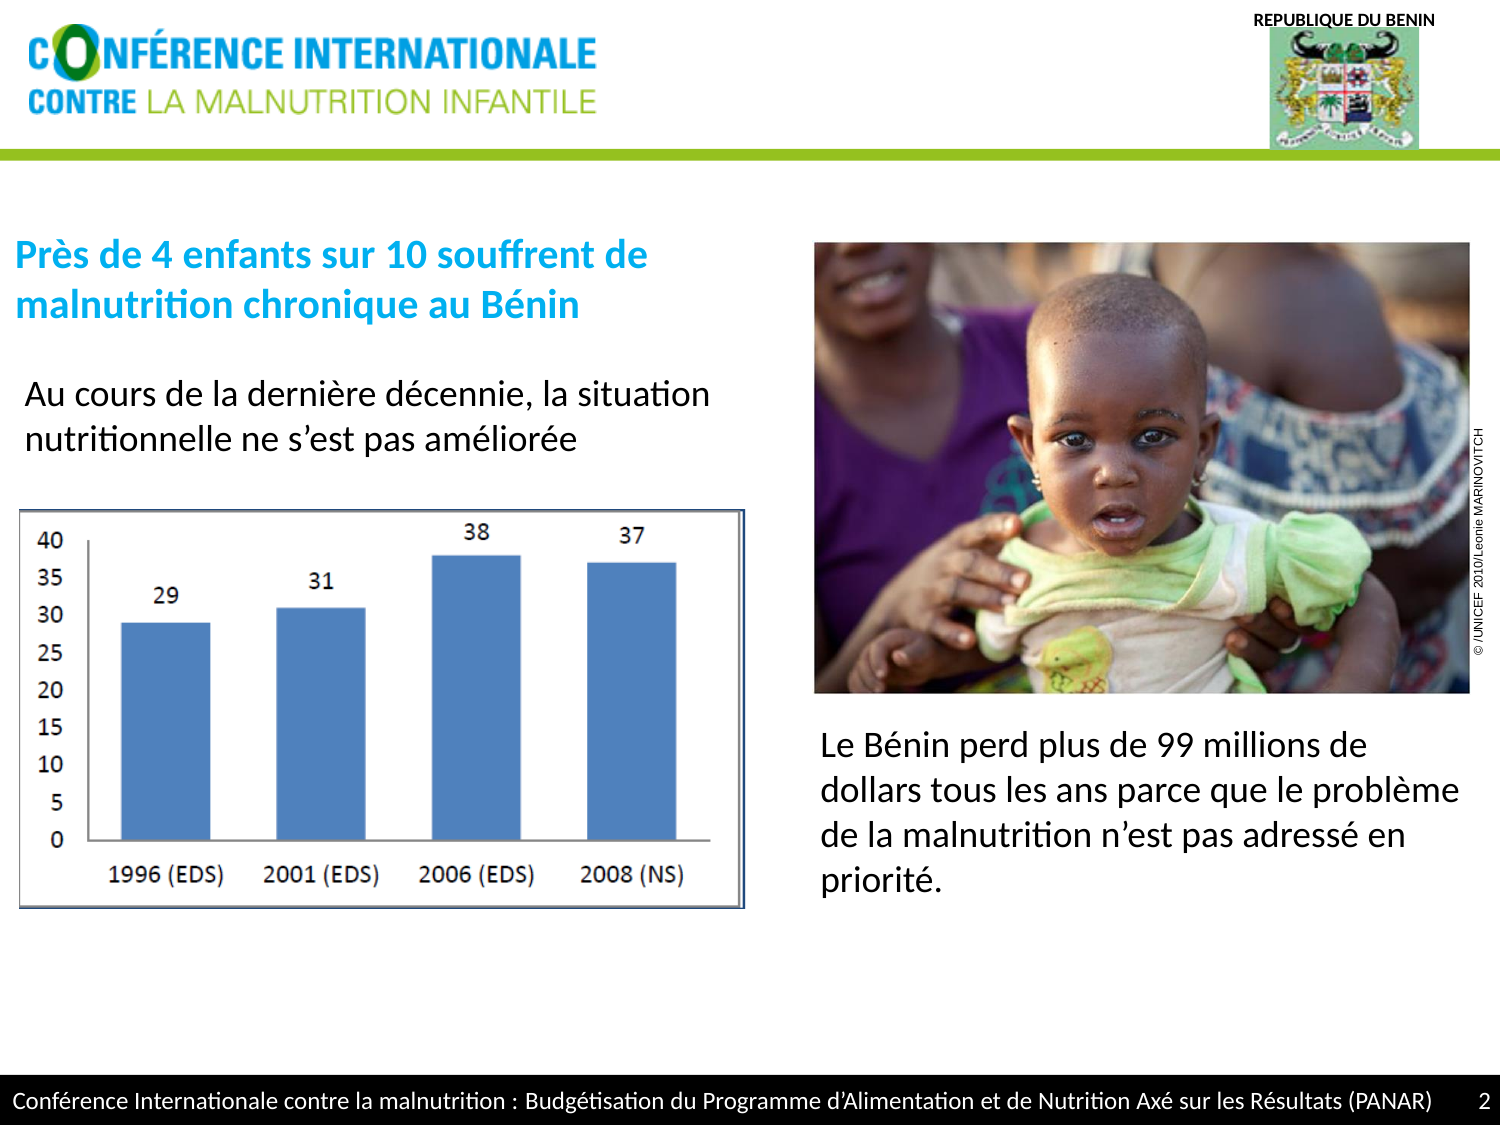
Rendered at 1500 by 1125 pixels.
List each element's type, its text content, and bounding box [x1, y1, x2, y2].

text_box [805, 240, 1493, 911]
text_box [0, 147, 1500, 163]
footer Conférence Internationale contre la malnutrition : Budgétisation du Programme d’Alimentation et de Nutrition Axé sur les Résultats (PANAR) [0, 1069, 1459, 1125]
picture [1269, 27, 1420, 150]
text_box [0, 219, 787, 910]
picture [29, 24, 597, 115]
slide_number 2 [1459, 1069, 1500, 1125]
text_box REPUBLIQUE DU BENIN [1238, 0, 1451, 38]
